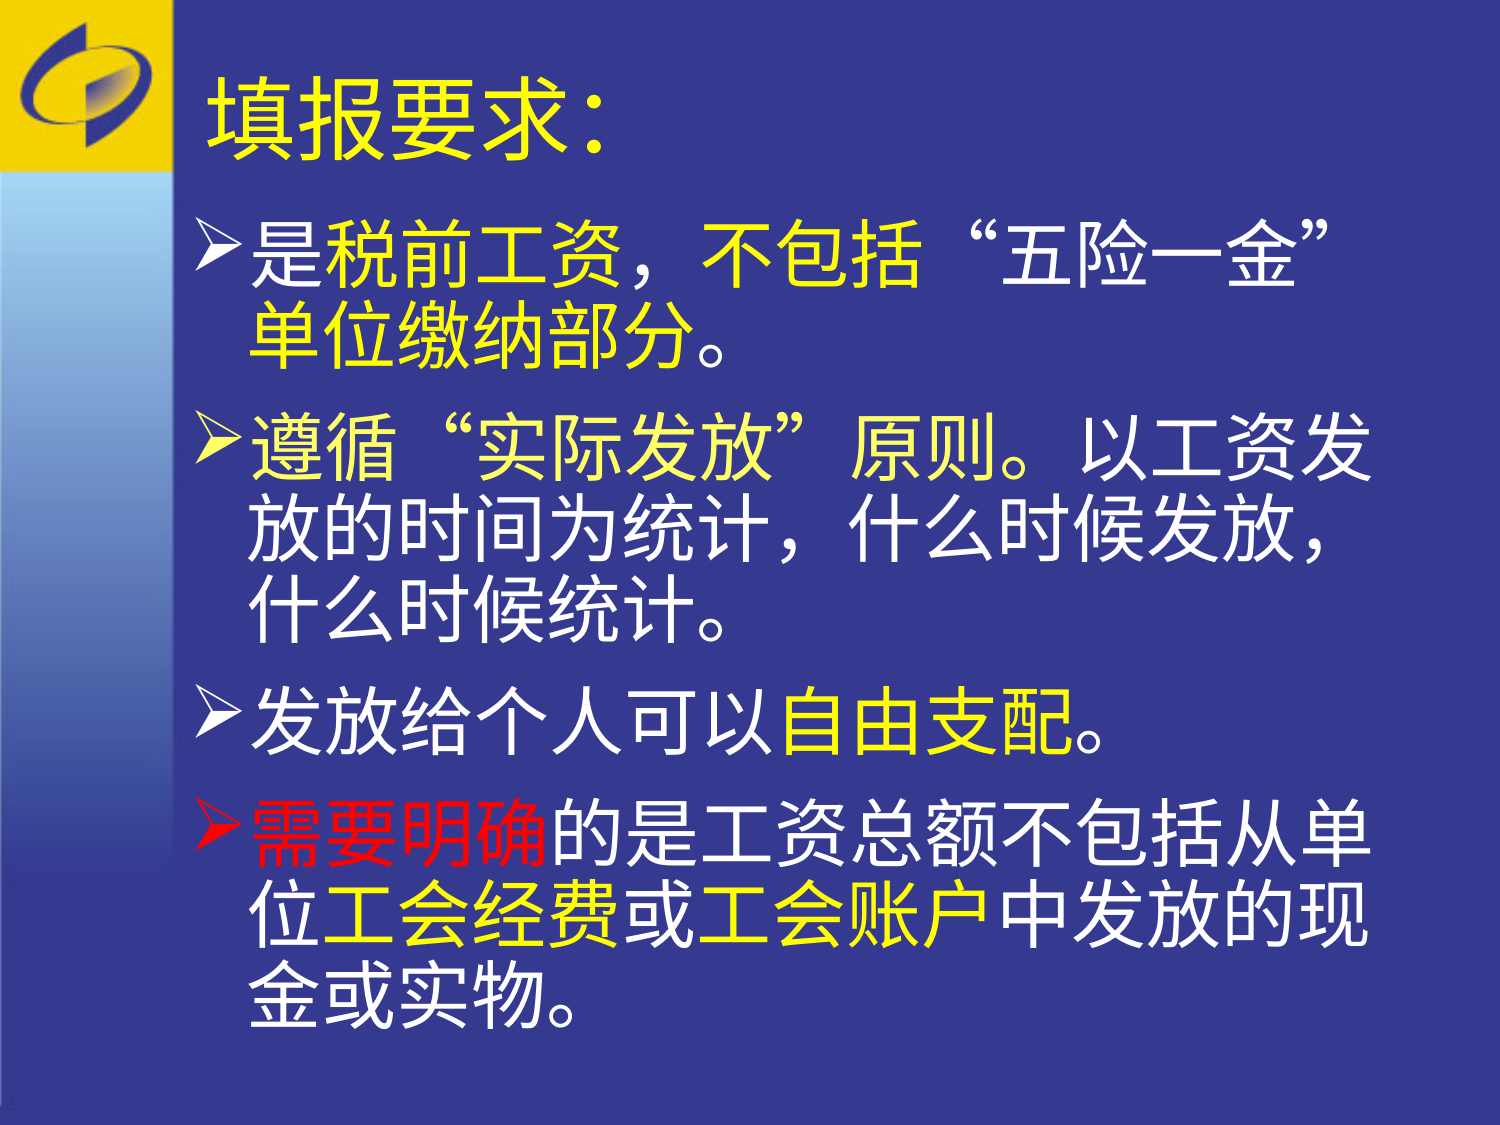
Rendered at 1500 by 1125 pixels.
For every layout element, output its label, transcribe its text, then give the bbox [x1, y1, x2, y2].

list 是税前工资，不包括“五险一金”单位缴纳部分。 遵循“实际发放”原则。以工资发放的时间为统计，什么时候发放，什么时候统计。 发放给个人可以自由支配。 需要明确的是工资总额不包括从单位工会经费或工会账户中发放的现金或实物。 [174, 209, 1452, 1061]
title 填报要求： [189, 22, 1403, 209]
picture [0, 0, 1500, 1125]
